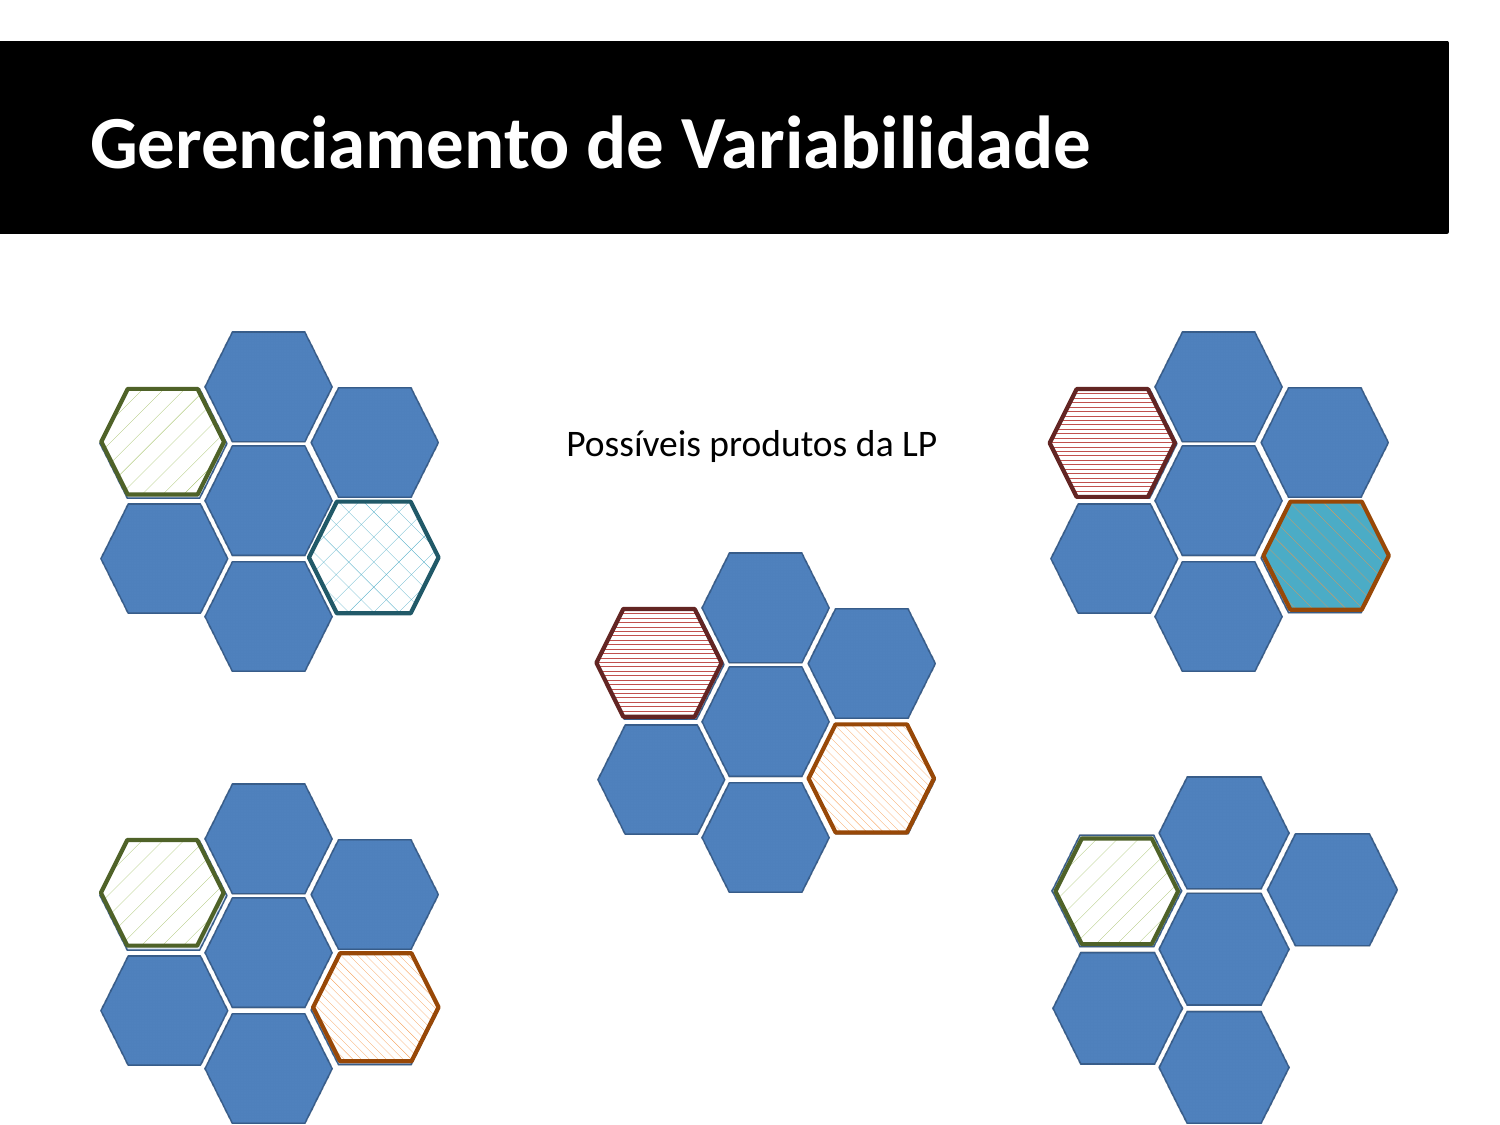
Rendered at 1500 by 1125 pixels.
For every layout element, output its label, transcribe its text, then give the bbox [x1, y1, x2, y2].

title Gerenciamento de Variabilidade [75, 45, 1425, 233]
picture [596, 552, 936, 893]
picture [99, 782, 439, 1124]
picture [1051, 776, 1398, 1124]
text_box [0, 41, 1449, 234]
picture [99, 331, 439, 672]
picture [1049, 331, 1390, 672]
text_box Possíveis produtos da LP [551, 411, 953, 472]
